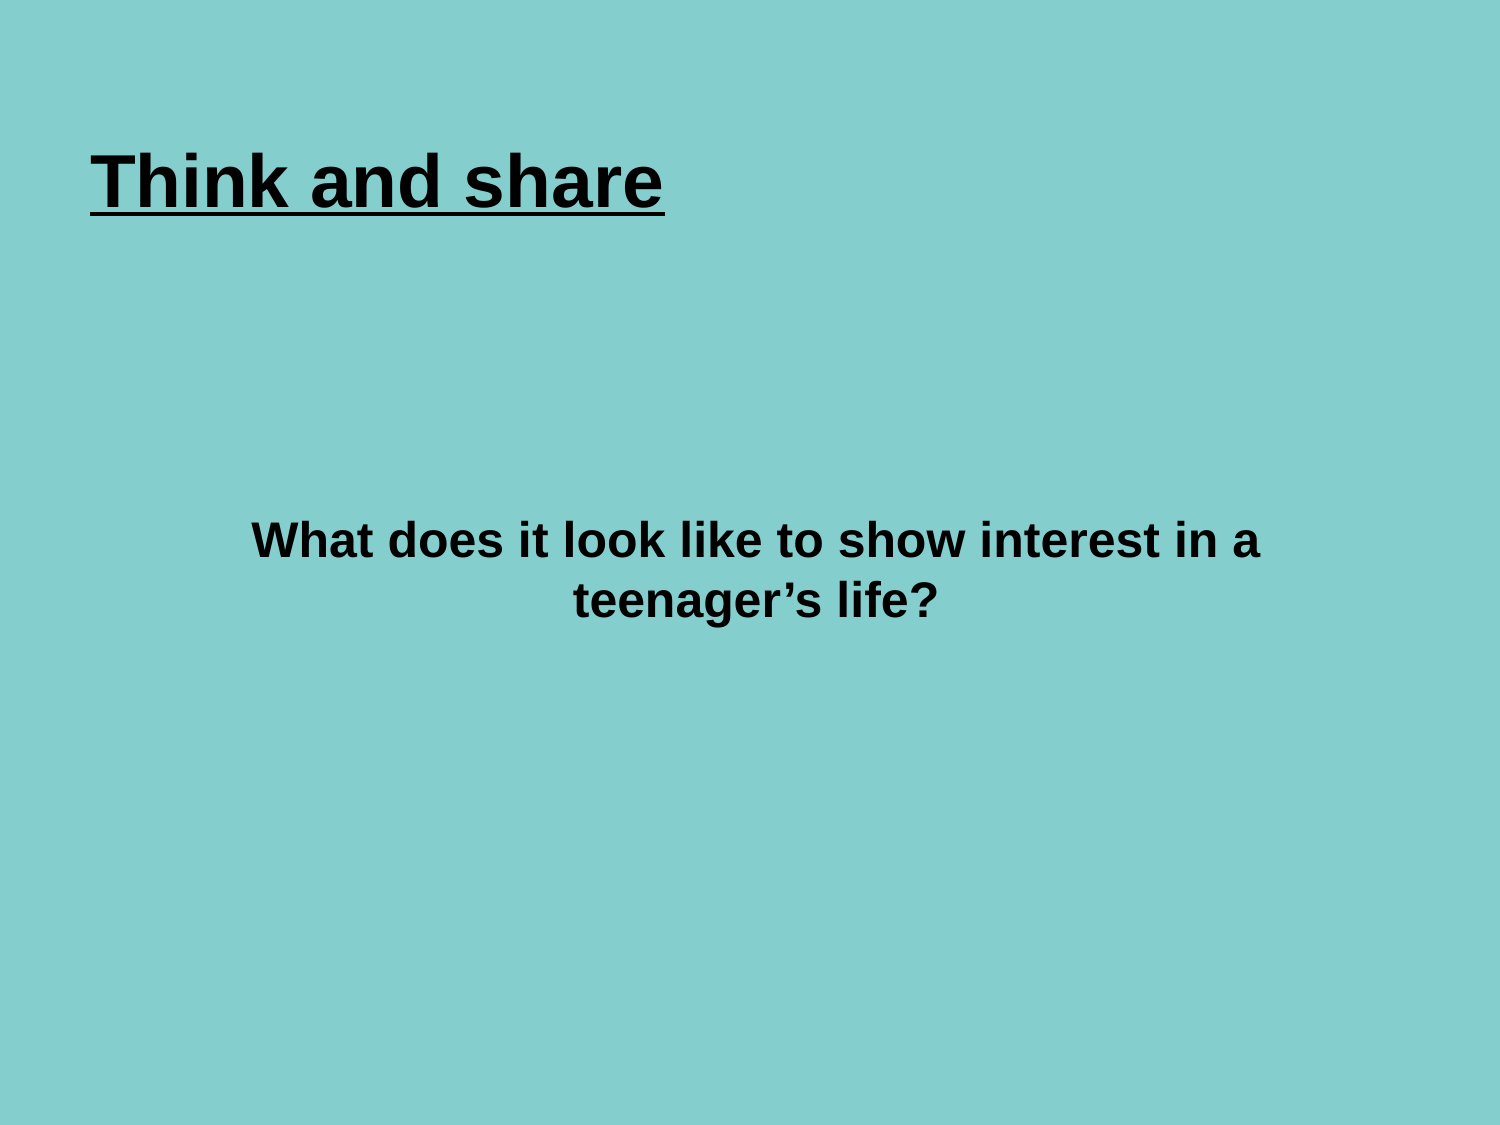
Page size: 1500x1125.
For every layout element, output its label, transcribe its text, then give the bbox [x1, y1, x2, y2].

text_box What does it look like to show interest in a teenager’s life? [153, 499, 1359, 695]
title Think and share [75, 125, 1438, 325]
